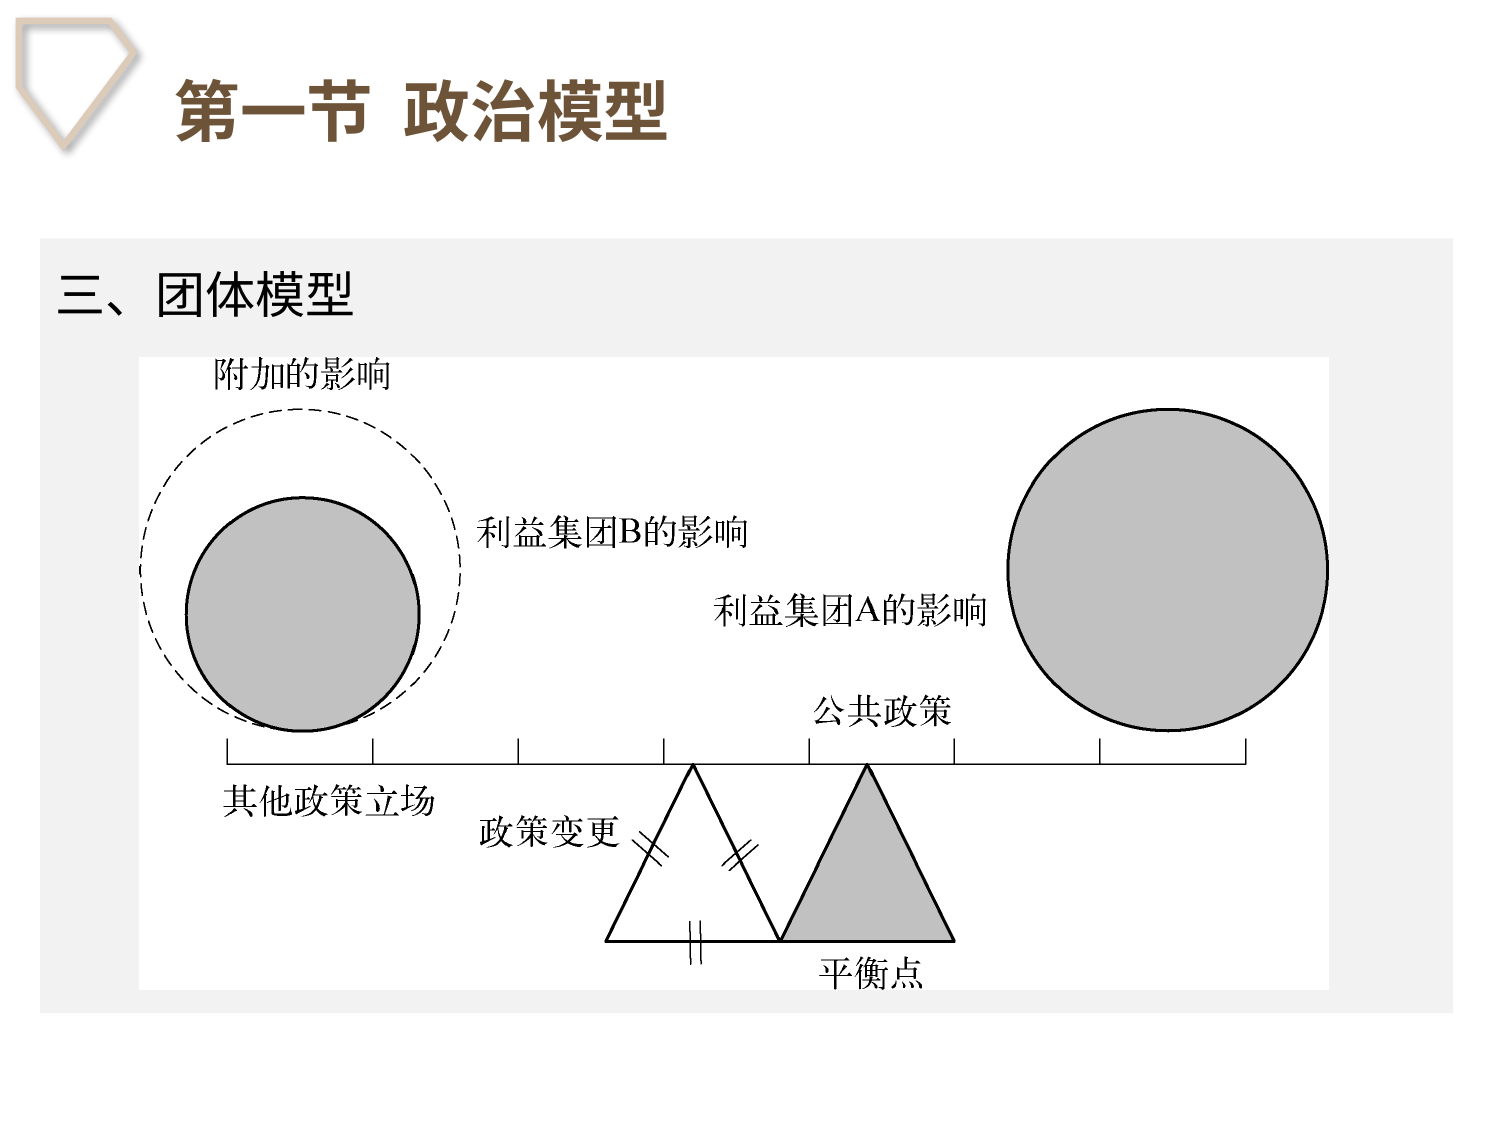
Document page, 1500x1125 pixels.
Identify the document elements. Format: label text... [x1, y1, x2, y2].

picture [139, 357, 1329, 990]
list 三、团体模型 [40, 238, 1454, 1014]
title 第一节 政治模型 [158, 0, 1456, 159]
